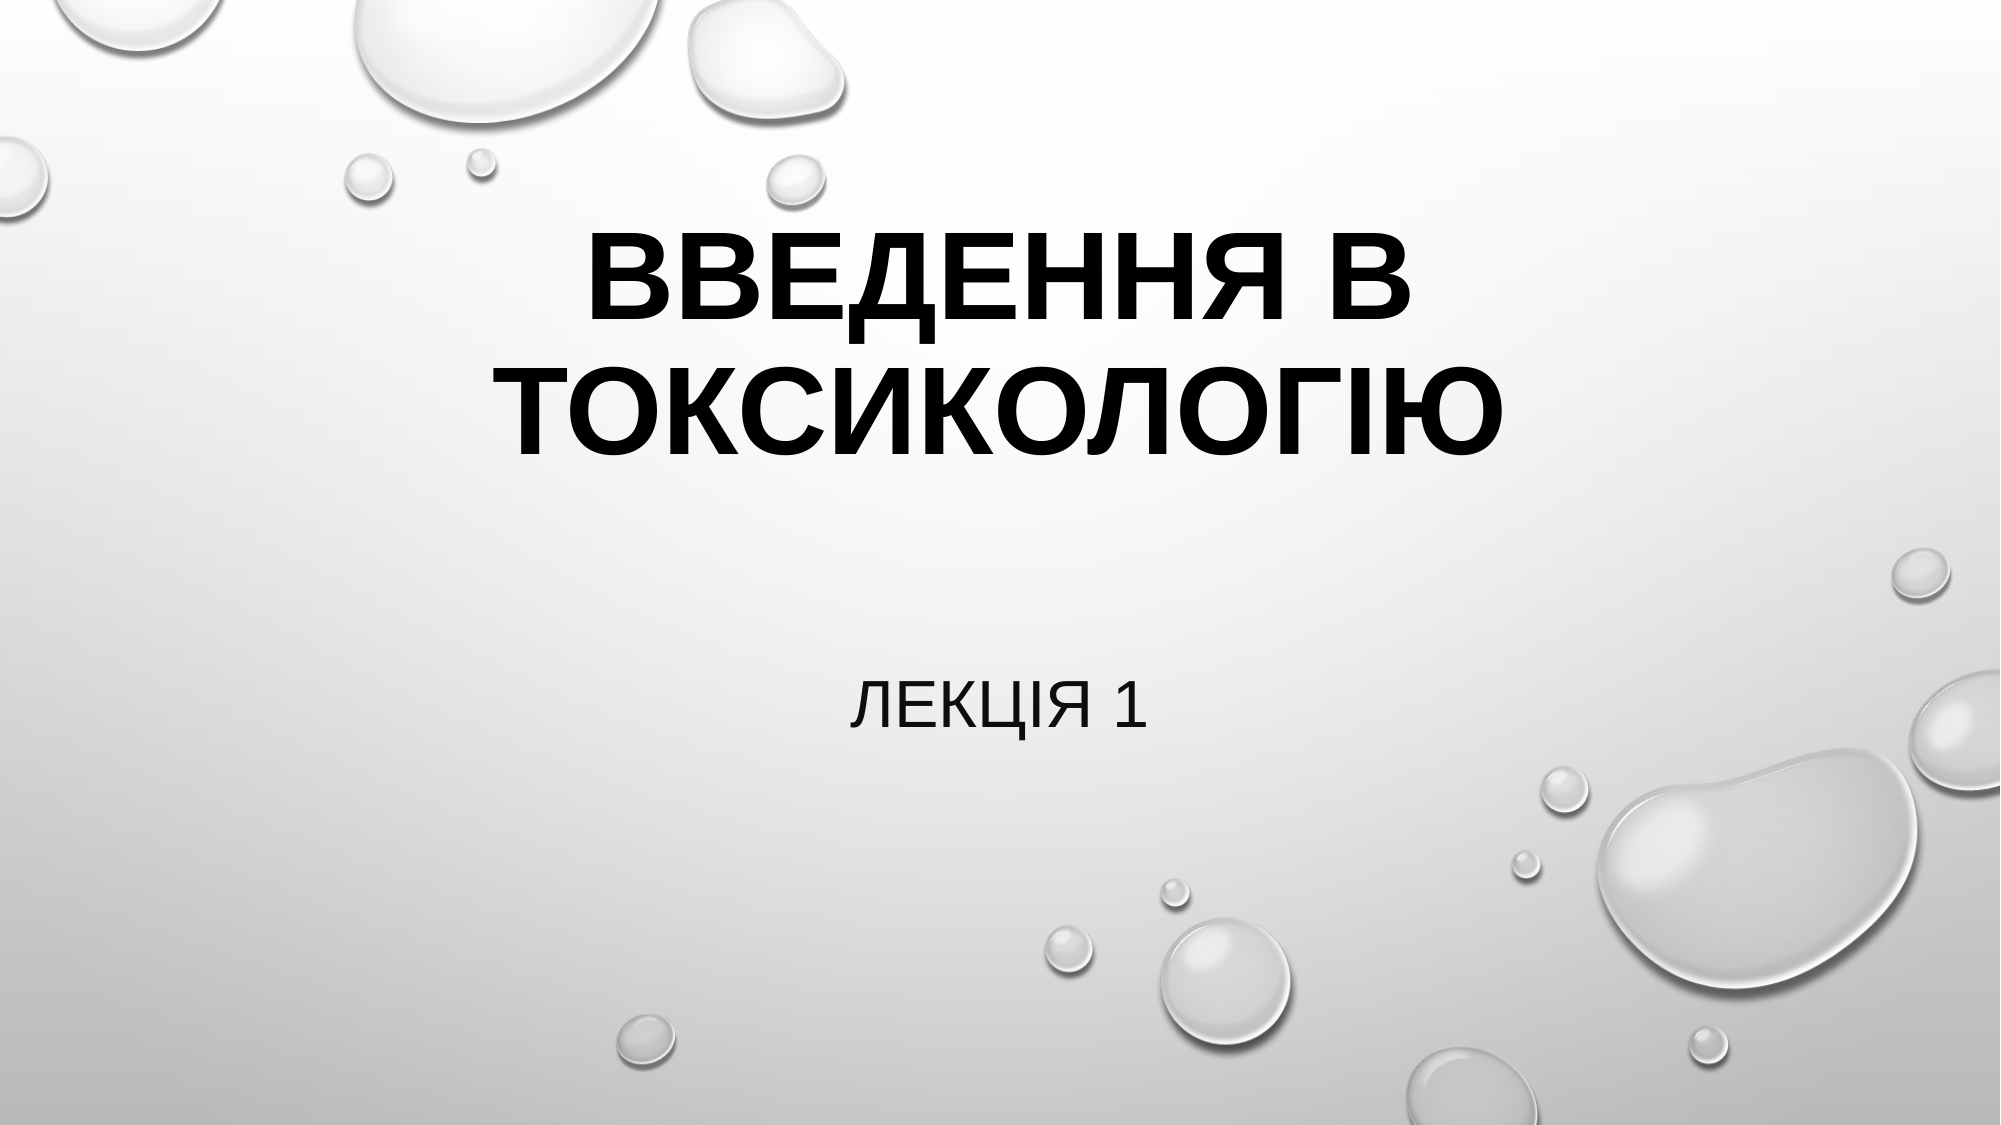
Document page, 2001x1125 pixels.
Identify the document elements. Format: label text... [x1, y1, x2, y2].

subtitle ЛЕКЦІЯ 1 [287, 637, 1713, 863]
title Введення в токсикологію [106, 279, 1894, 490]
picture [0, 0, 2000, 1125]
